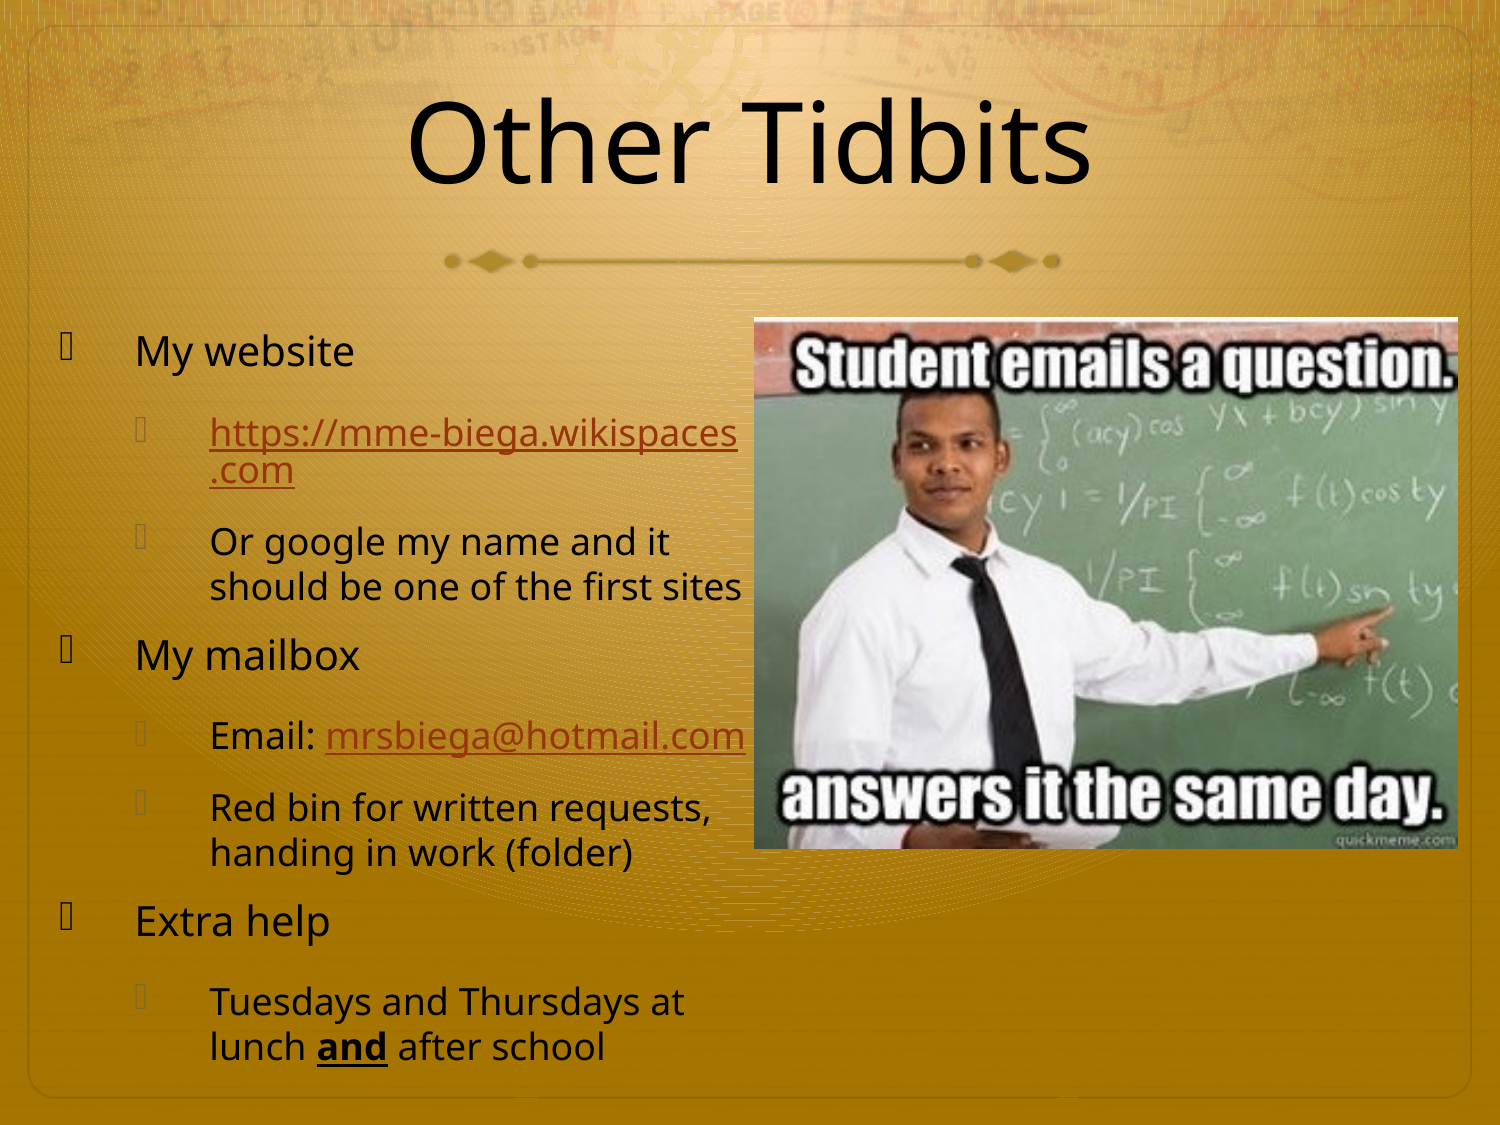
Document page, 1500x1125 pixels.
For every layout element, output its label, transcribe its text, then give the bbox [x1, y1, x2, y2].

picture [0, 0, 1500, 1125]
list My website https://mme-biega.wikispaces.com Or google my name and it should be one of the first sites My mailbox Email: mrsbiega@hotmail.com Red bin for written requests, handing in work (folder) Extra help Tuesdays and Thursdays at lunch and after school [44, 317, 762, 1089]
title Other Tidbits [93, 45, 1407, 233]
